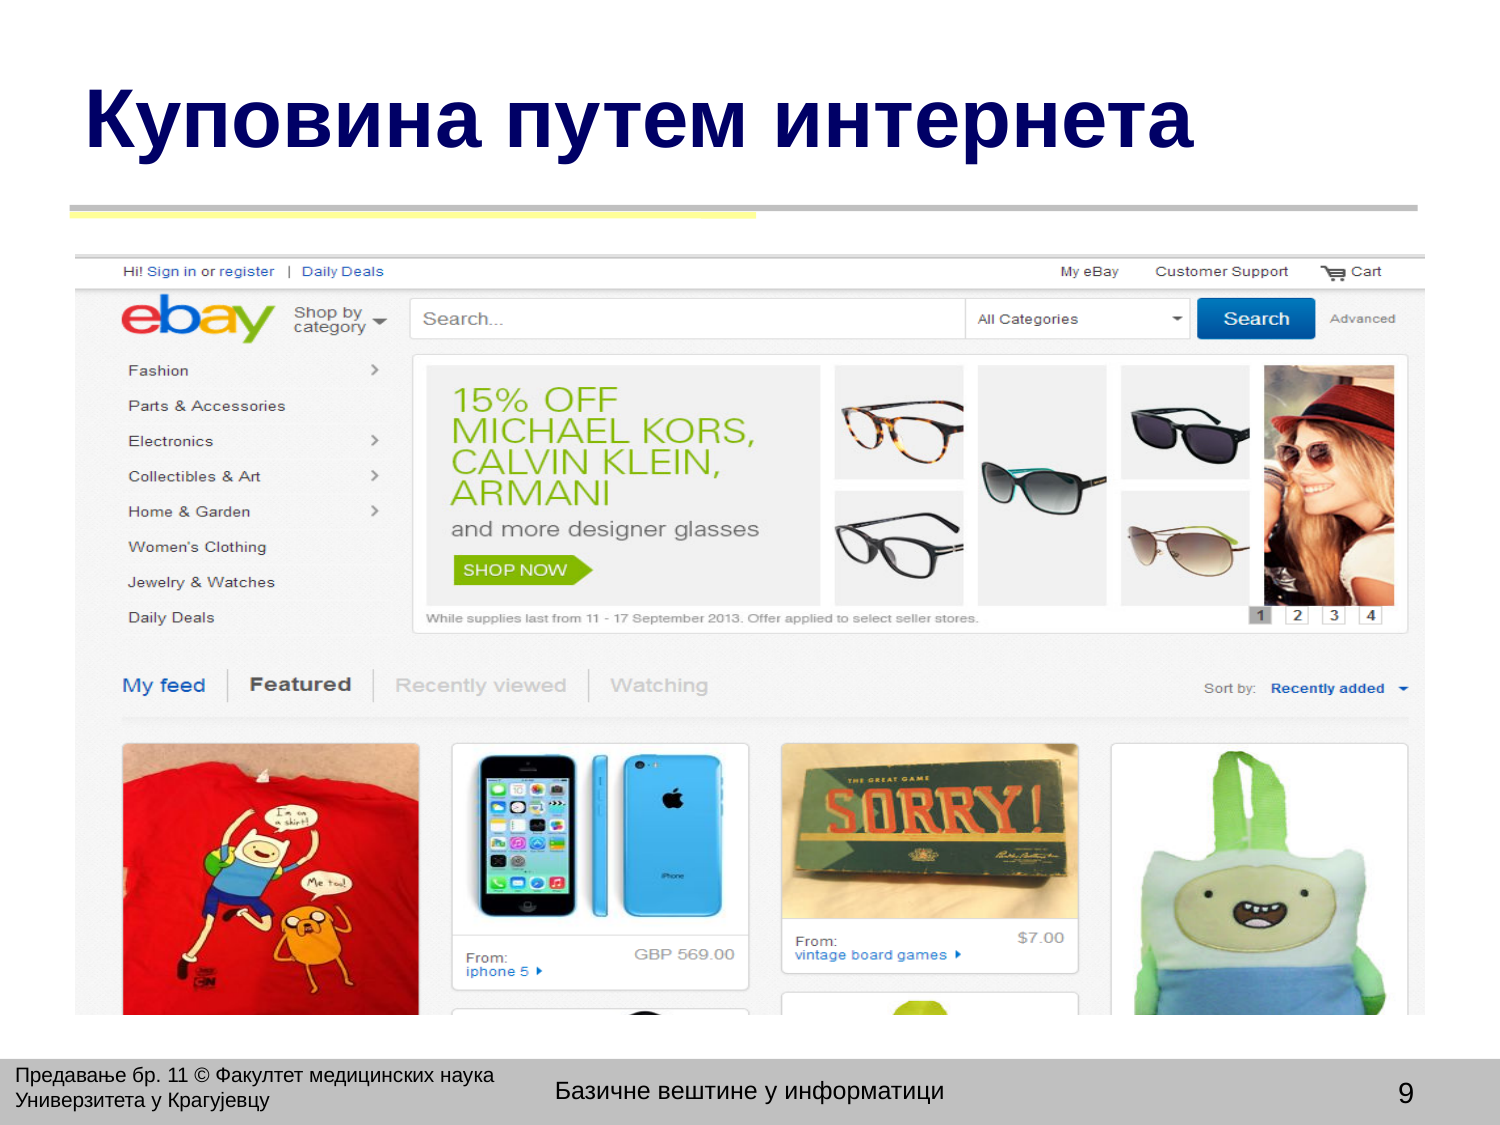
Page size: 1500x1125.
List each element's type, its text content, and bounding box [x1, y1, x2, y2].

footer Базичне вештине у информатици [512, 1066, 988, 1125]
slide_number Предавање бр. 11 © Факултет медицинских наука Универзитета у Крагујевцу [0, 1053, 621, 1108]
title Куповина путем интернета [69, 19, 1426, 208]
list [74, 254, 1426, 1015]
slide_number 9 [1079, 1066, 1430, 1125]
